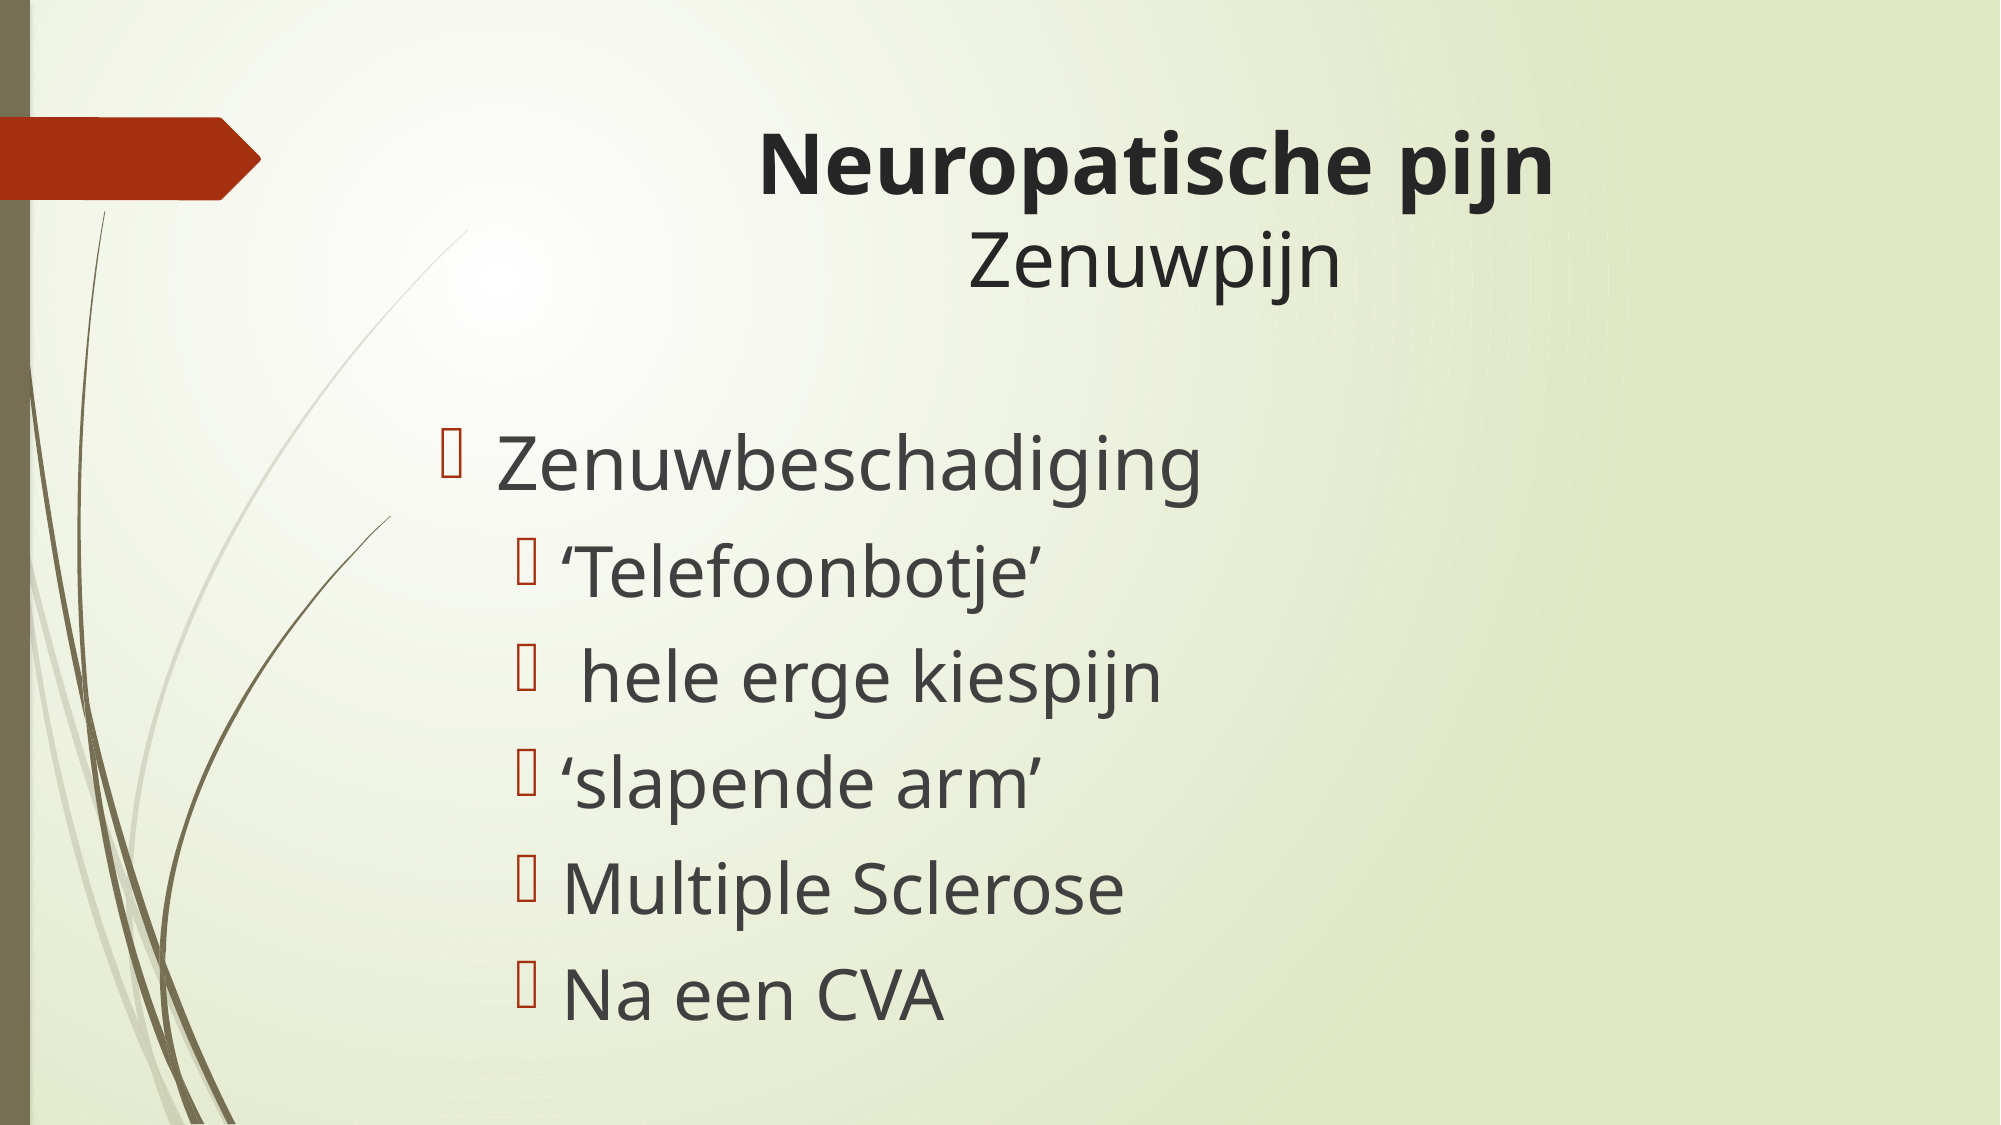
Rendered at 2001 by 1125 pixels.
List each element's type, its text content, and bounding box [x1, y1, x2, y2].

list Zenuwbeschadiging ‘Telefoonbotje’ hele erge kiespijn ‘slapende arm’ Multiple Sclerose Na een CVA [424, 408, 1888, 1062]
title Neuropatische pijn Zenuwpijn [425, 102, 1888, 313]
